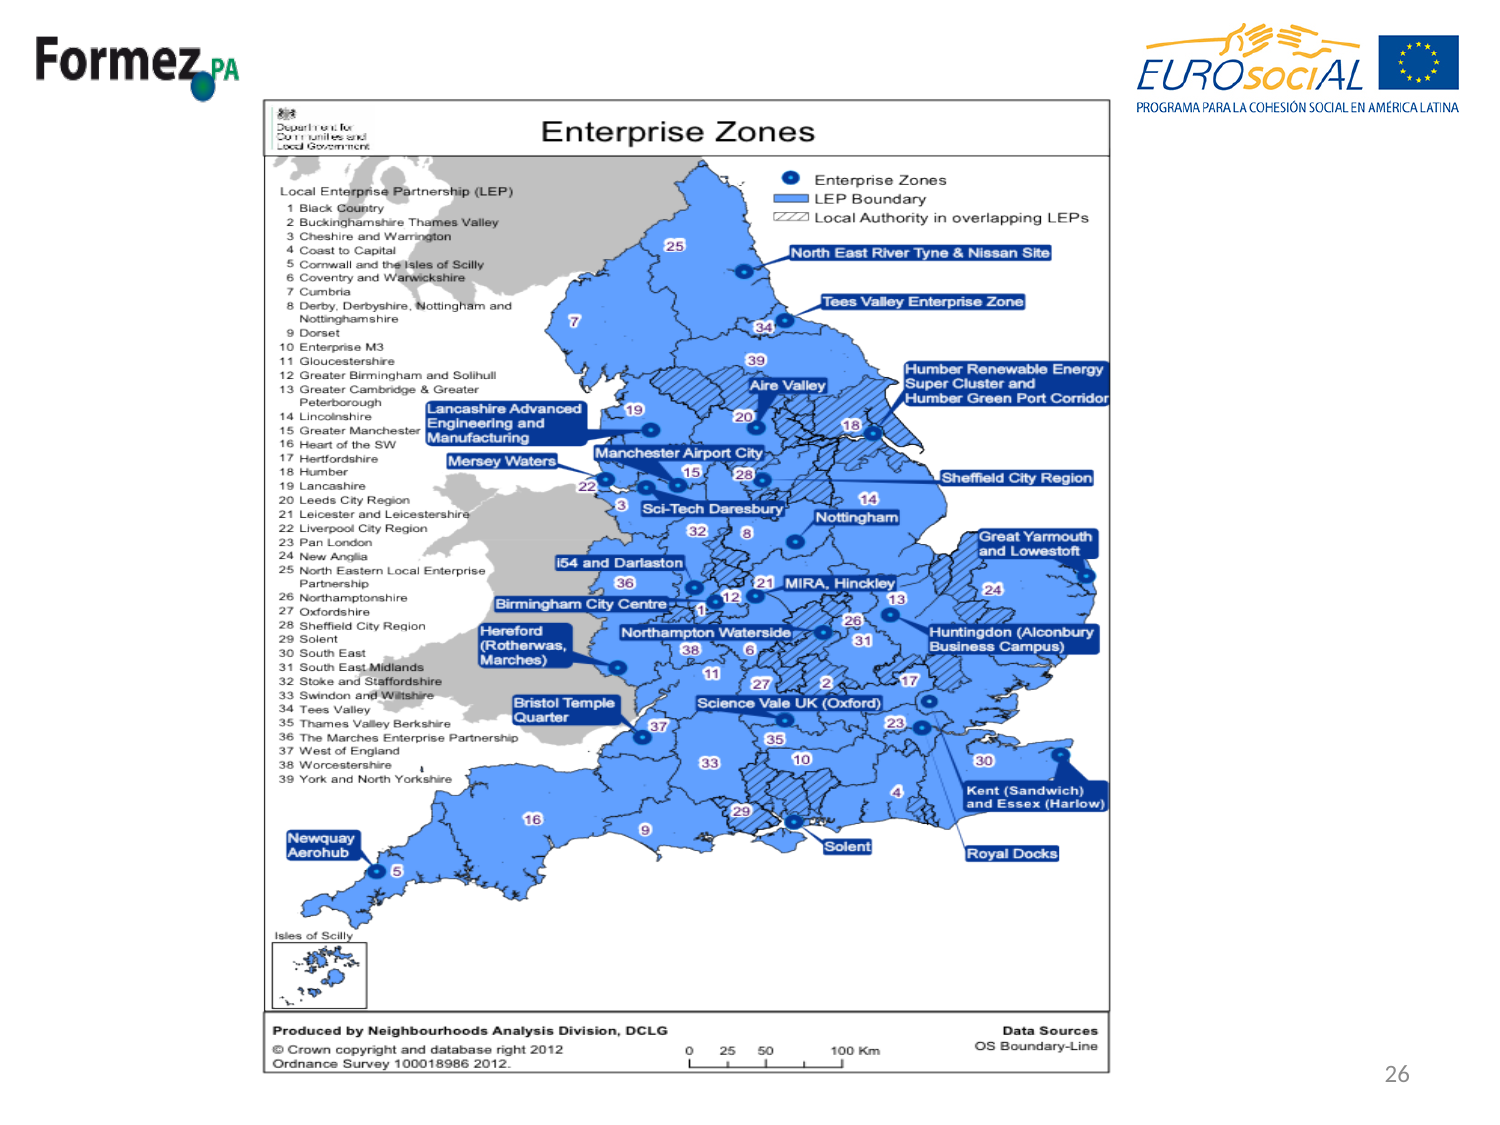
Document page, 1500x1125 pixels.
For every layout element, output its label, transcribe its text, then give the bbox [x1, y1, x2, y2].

picture [32, 23, 1460, 1082]
slide_number 26 [1074, 1042, 1425, 1103]
